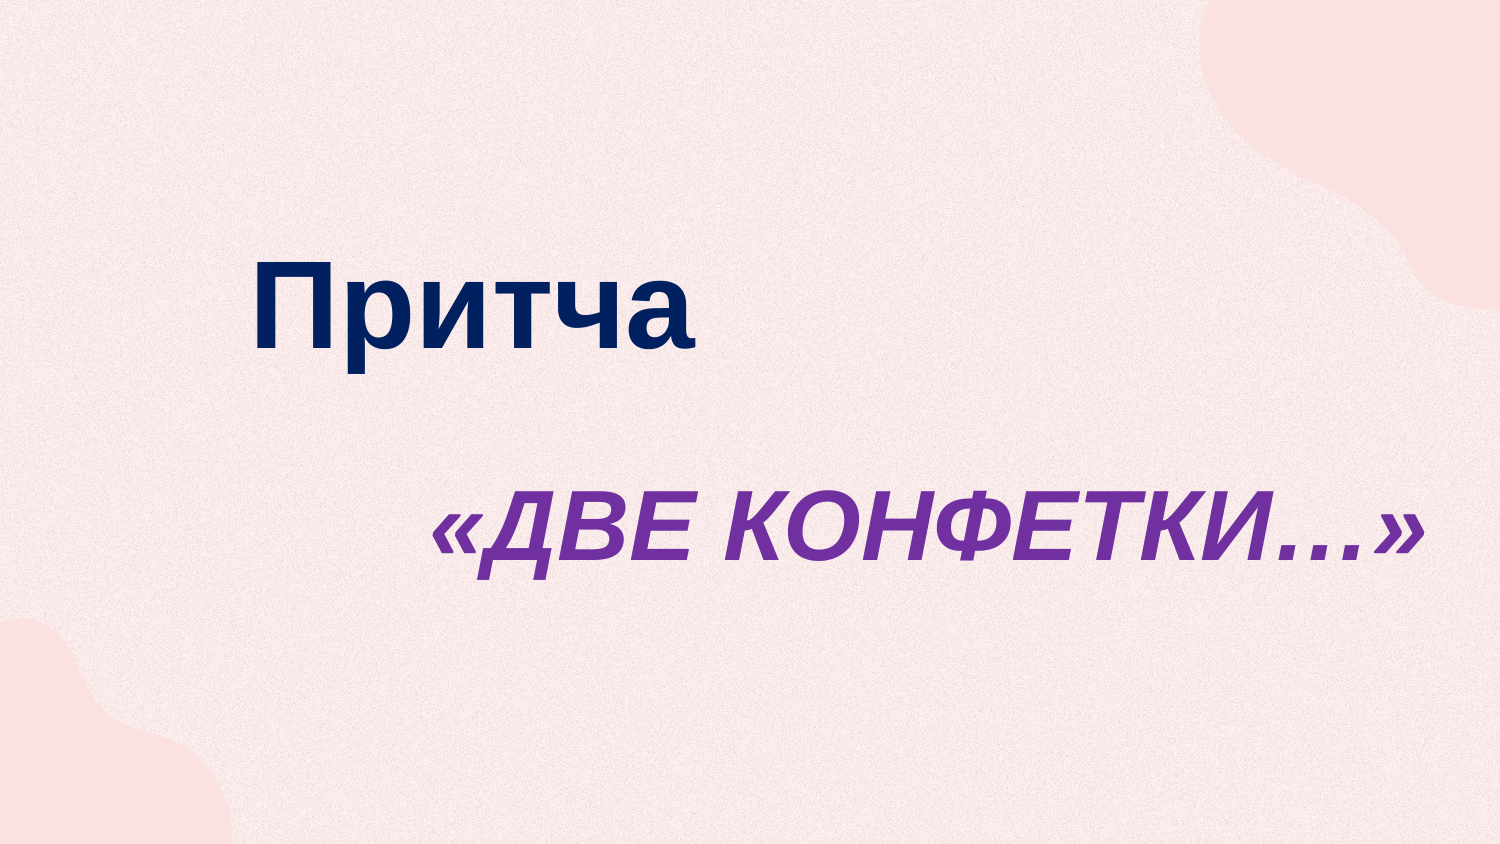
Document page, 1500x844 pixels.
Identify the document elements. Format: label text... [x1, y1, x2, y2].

title Притча [234, 208, 963, 364]
subtitle «ДВЕ КОНФЕТКИ…» [58, 445, 1454, 797]
